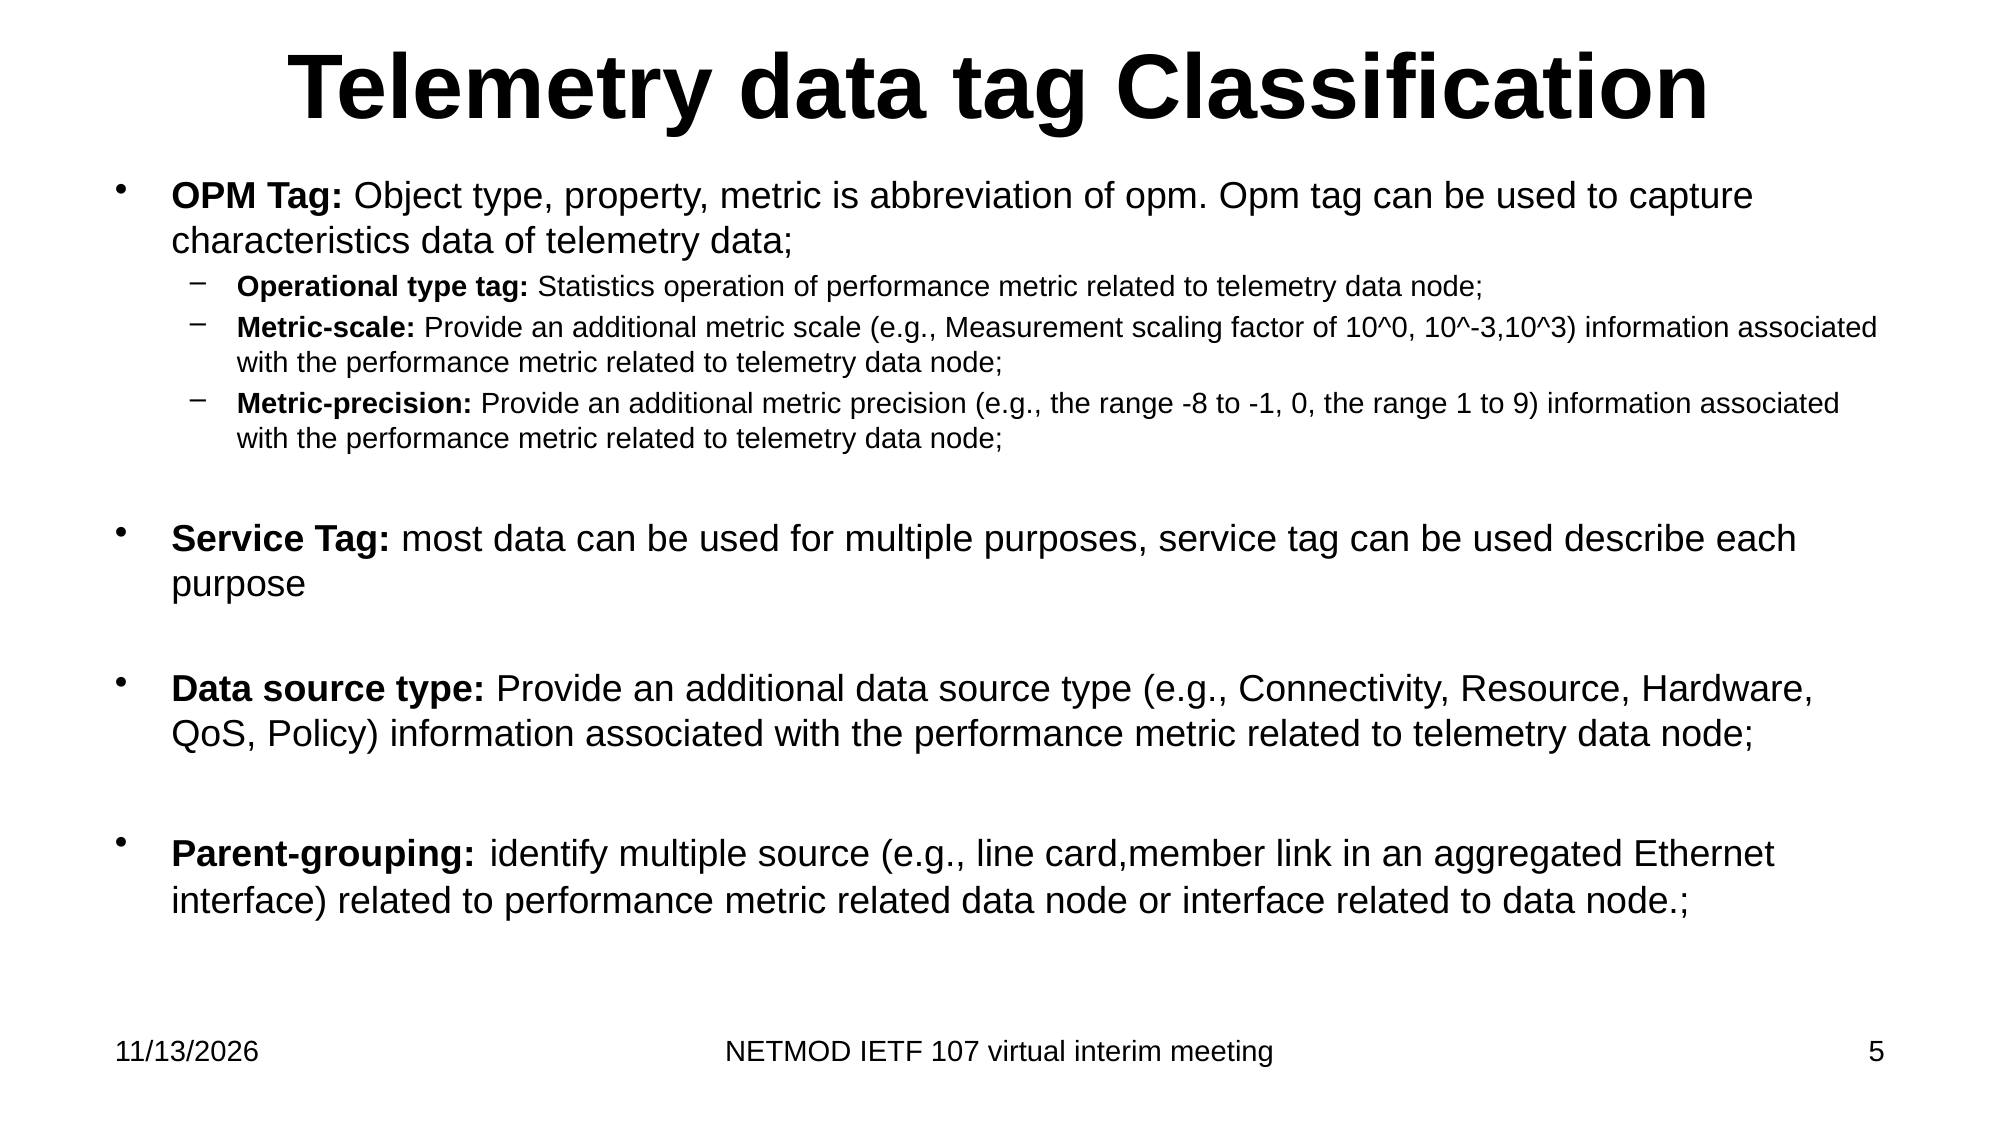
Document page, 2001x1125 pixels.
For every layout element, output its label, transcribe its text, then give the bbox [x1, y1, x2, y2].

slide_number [99, 1024, 567, 1103]
list OPM Tag: Object type, property, metric is abbreviation of opm. Opm tag can be used to capture characteristics data of telemetry data; Operational type tag: Statistics operation of performance metric related to telemetry data node; Metric-scale: Provide an additional metric scale (e.g., Measurement scaling factor of 10^0, 10^-3,10^3) information associated with the performance metric related to telemetry data node; Metric-precision: Provide an additional metric precision (e.g., the range -8 to -1, 0, the range 1 to 9) information associated with the performance metric related to telemetry data node; Service Tag: most data can be used for multiple purposes, service tag can be used describe each purpose Data source type: Provide an additional data source type (e.g., Connectivity, Resource, Hardware, QoS, Policy) information associated with the performance metric related to telemetry data node; Parent-grouping: identify multiple source (e.g., line card,member link in an aggregated Ethernet interface) related to performance metric related data node or interface related to data node.; [99, 164, 1900, 1005]
title Telemetry data tag Classification [99, 22, 1900, 142]
footer NETMOD IETF 107 virtual interim meeting [683, 1024, 1317, 1103]
slide_number 5 [1433, 1024, 1901, 1103]
